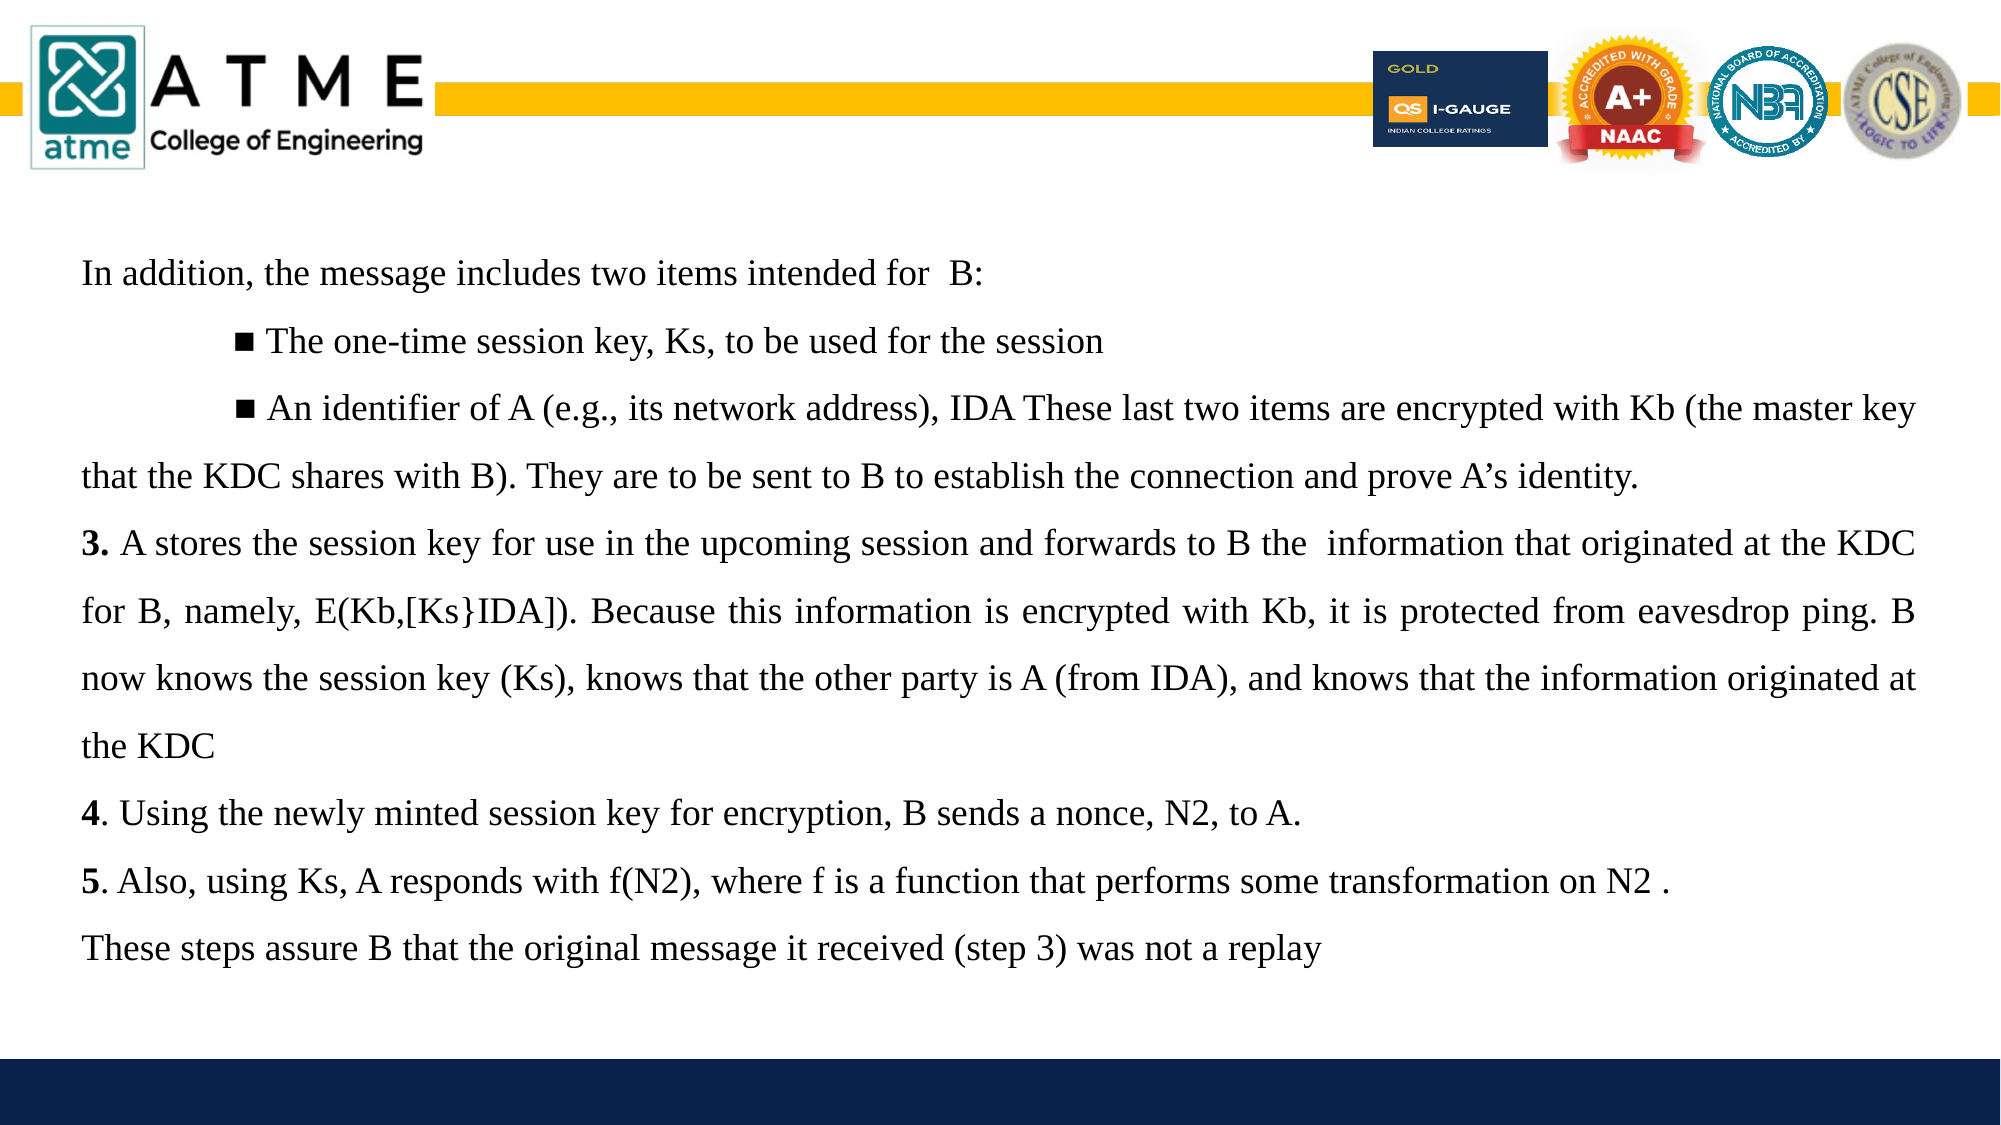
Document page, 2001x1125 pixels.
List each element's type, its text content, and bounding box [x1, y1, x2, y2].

picture [0, 1059, 2001, 1125]
picture [1373, 20, 1828, 180]
text_box In addition, the message includes two items intended for B: ■ The one-time session key, Ks, to be used for the session ■ An identifier of A (e.g., its network address), IDA These last two items are encrypted with Kb (the master key that the KDC shares with B). They are to be sent to B to establish the connection and prove A’s identity. 3. A stores the session key for use in the upcoming session and forwards to B the information that originated at the KDC for B, namely, E(Kb,[Ks}IDA]). Because this information is encrypted with Kb, it is protected from eavesdrop ping. B now knows the session key (Ks), knows that the other party is A (from IDA), and knows that the information originated at the KDC 4. Using the newly minted session key for encryption, B sends a nonce, N2, to A. 5. Also, using Ks, A responds with f(N2), where f is a function that performs some transformation on N2 . These steps assure B that the original message it received (step 3) was not a replay [66, 218, 1934, 1044]
picture [1840, 26, 1968, 176]
picture [22, 15, 435, 178]
